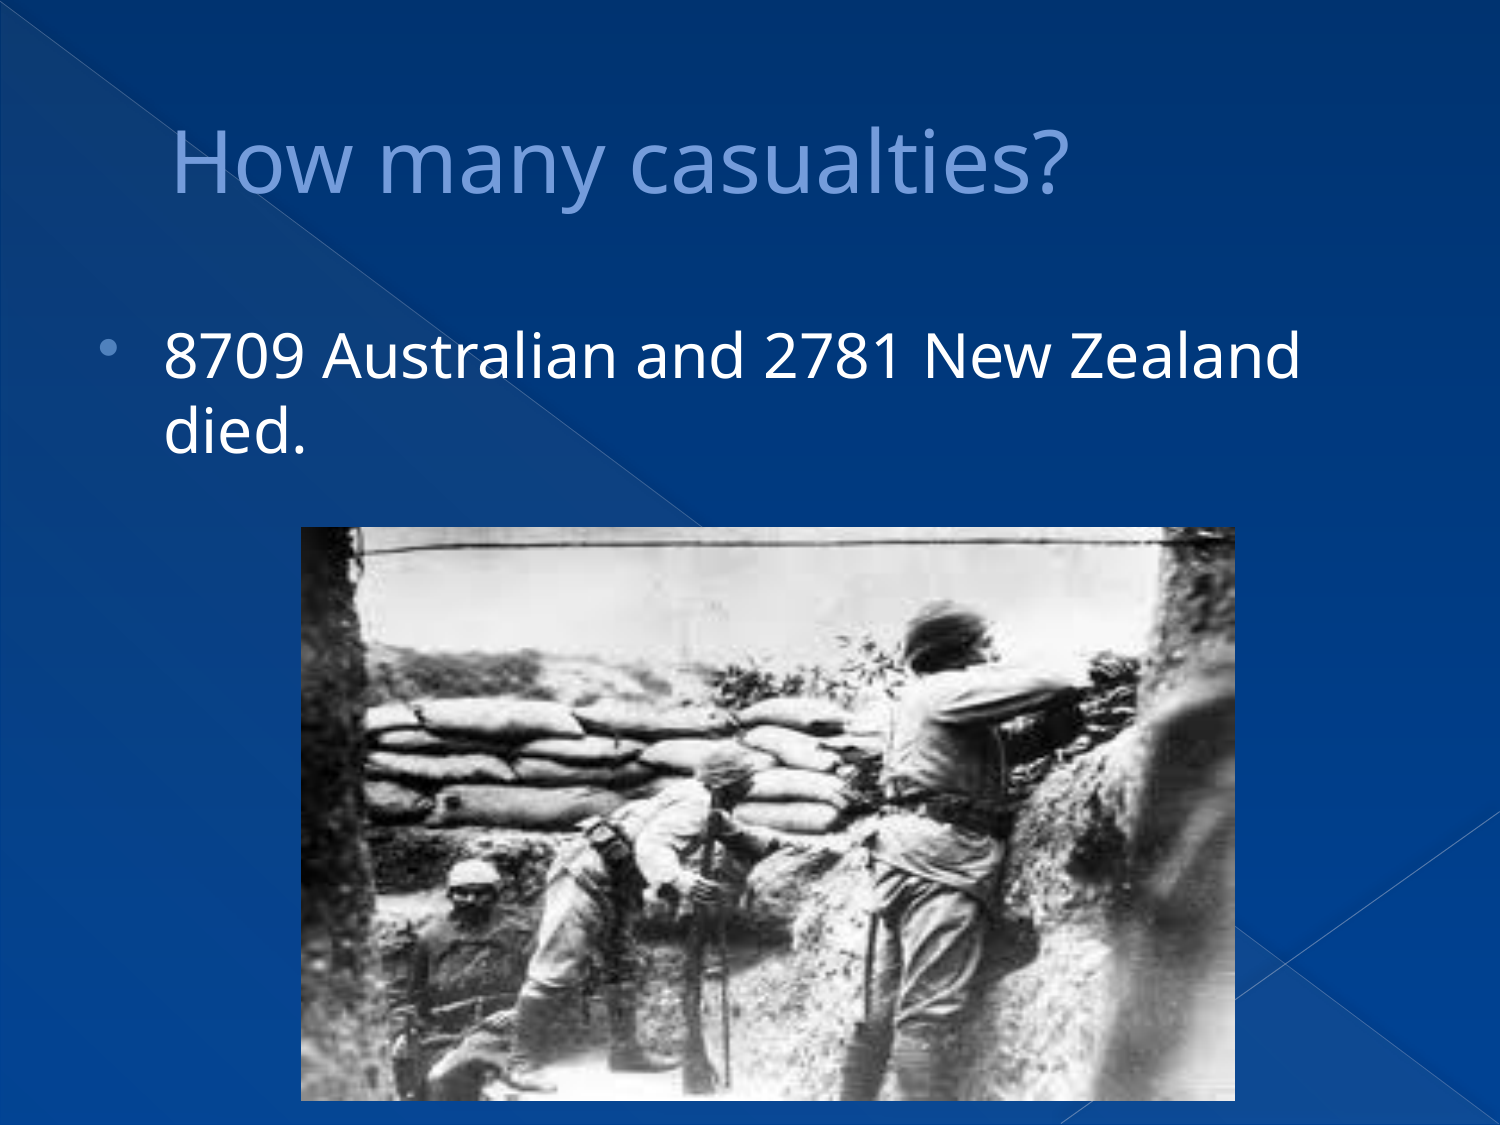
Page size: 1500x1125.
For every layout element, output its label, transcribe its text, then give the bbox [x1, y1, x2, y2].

title How many casualties? [75, 43, 1425, 274]
list 8709 Australian and 2781 New Zealand died. [75, 308, 1425, 1059]
picture [300, 526, 1235, 1101]
